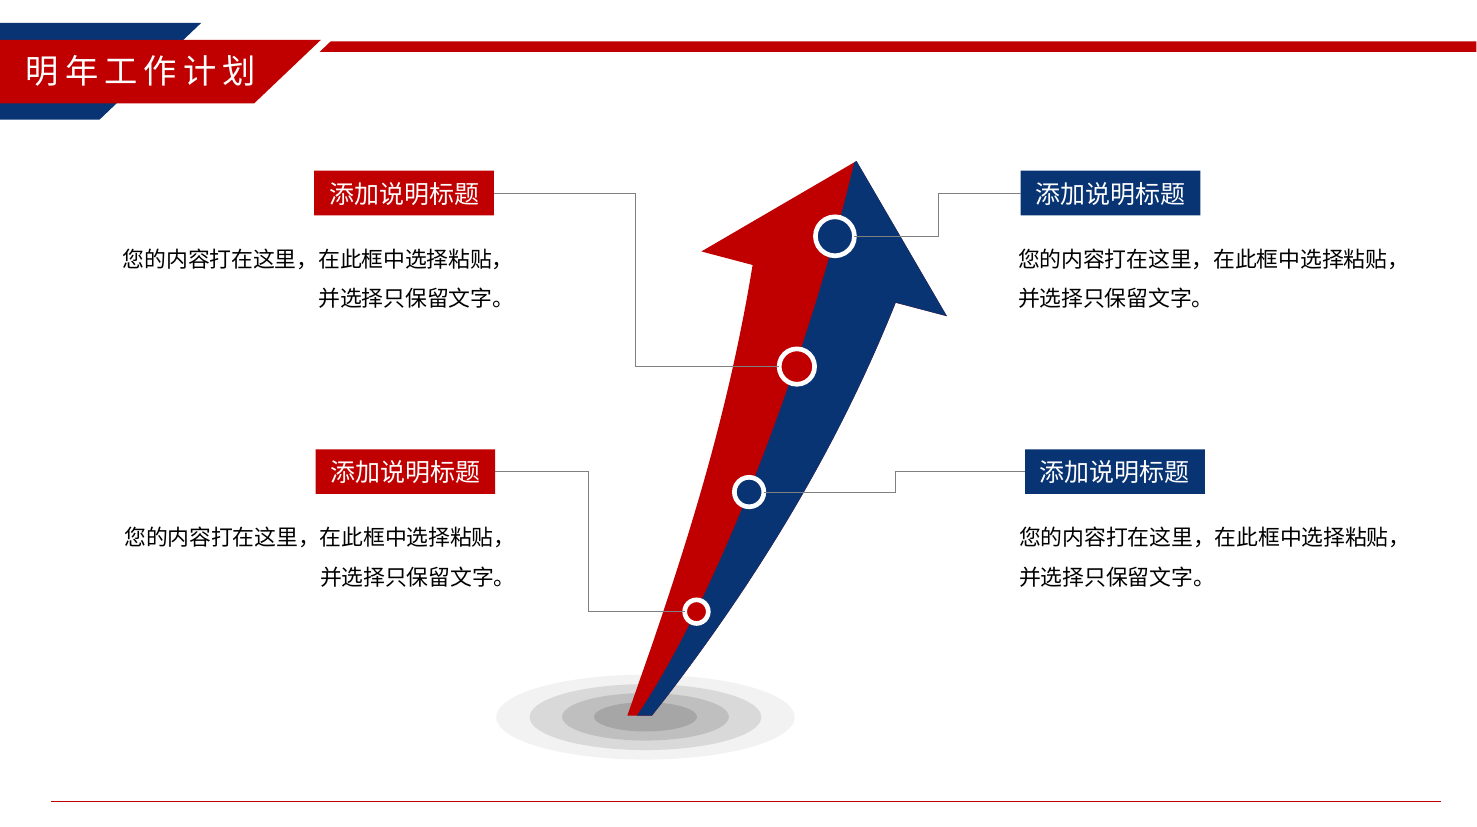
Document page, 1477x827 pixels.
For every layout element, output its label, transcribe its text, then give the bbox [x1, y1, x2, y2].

text_box [683, 598, 710, 625]
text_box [763, 471, 1025, 493]
text_box [733, 476, 765, 508]
text_box [0, 21, 204, 38]
text_box [778, 347, 816, 386]
text_box [0, 105, 117, 121]
text_box [685, 367, 787, 604]
text_box [661, 493, 805, 674]
text_box [753, 237, 950, 483]
text_box [839, 159, 877, 226]
text_box 明年工作计划 [0, 42, 424, 98]
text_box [854, 193, 1020, 237]
text_box [814, 215, 856, 257]
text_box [103, 170, 515, 316]
text_box [328, 40, 1477, 54]
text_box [1019, 449, 1431, 595]
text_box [494, 193, 780, 367]
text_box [104, 449, 516, 595]
text_box [0, 38, 324, 42]
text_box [496, 471, 685, 612]
text_box [0, 98, 262, 105]
text_box [640, 612, 689, 674]
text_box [496, 674, 795, 760]
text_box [1018, 170, 1429, 316]
text_box [780, 161, 853, 356]
